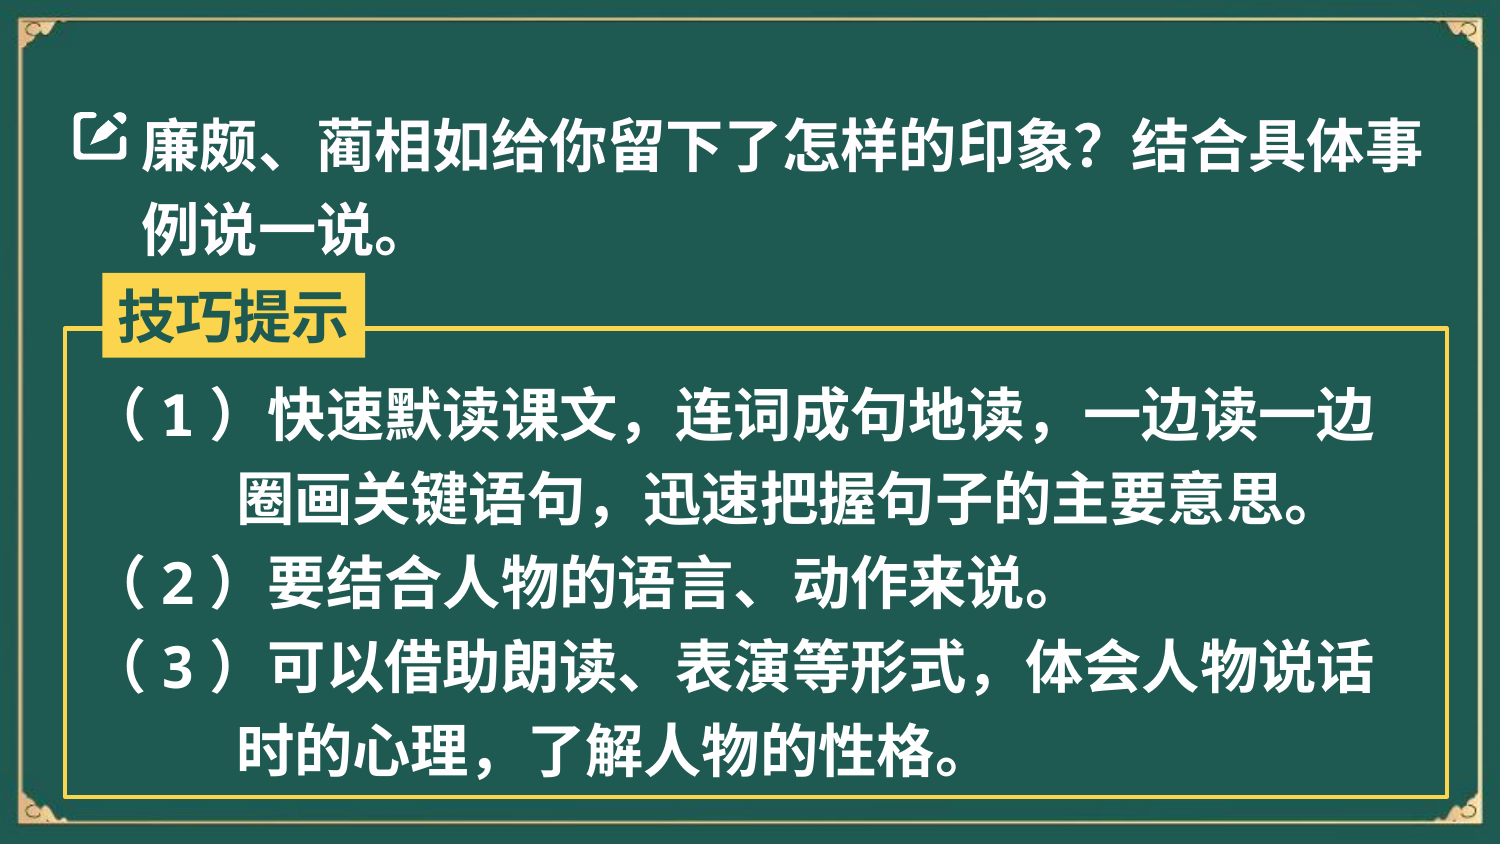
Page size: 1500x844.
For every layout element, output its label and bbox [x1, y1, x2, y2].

text_box [73, 87, 1448, 274]
picture [0, 0, 1500, 844]
text_box [64, 272, 1448, 798]
